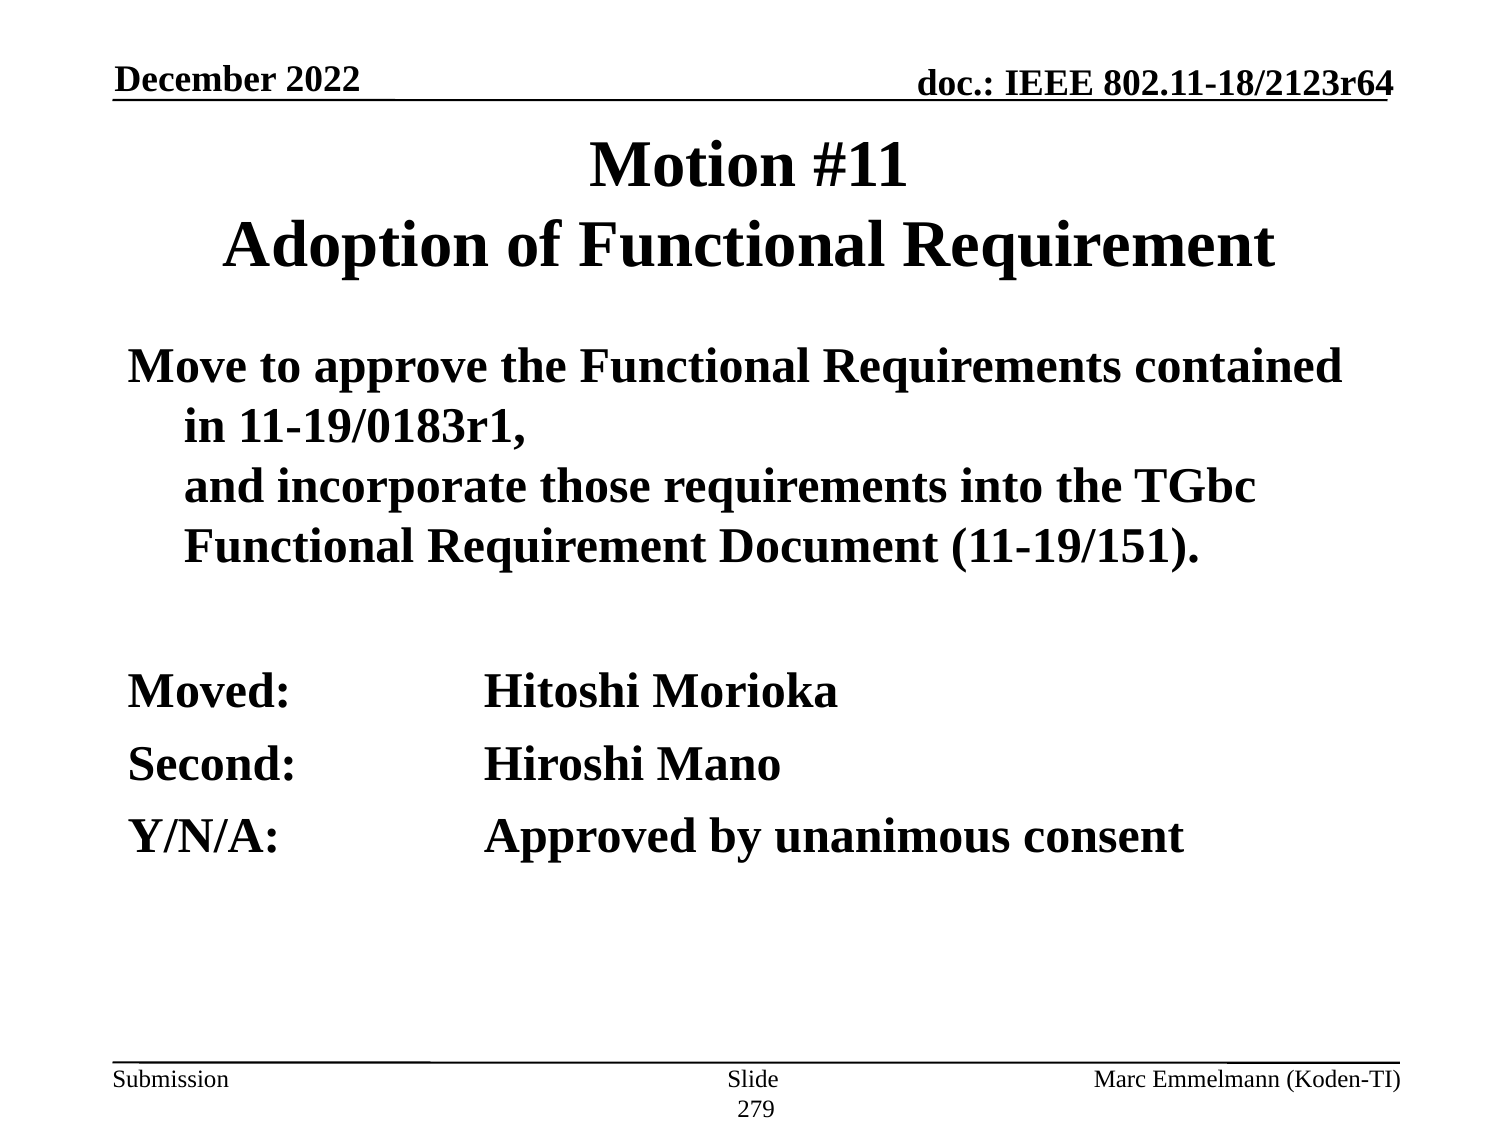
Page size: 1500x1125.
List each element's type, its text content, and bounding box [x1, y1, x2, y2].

slide_number Slide 279 [712, 1061, 800, 1123]
footer Marc Emmelmann (Koden-TI) [878, 1061, 1402, 1093]
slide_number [114, 54, 423, 100]
title Motion #11 Adoption of Functional Requirement [112, 112, 1388, 288]
list Move to approve the Functional Requirements contained in 11-19/0183r1, and incorporate those requirements into the TGbc Functional Requirement Document (11-19/151). Moved: Hitoshi Morioka Second: Hiroshi Mano Y/N/A: Approved by unanimous consent [112, 324, 1388, 1000]
